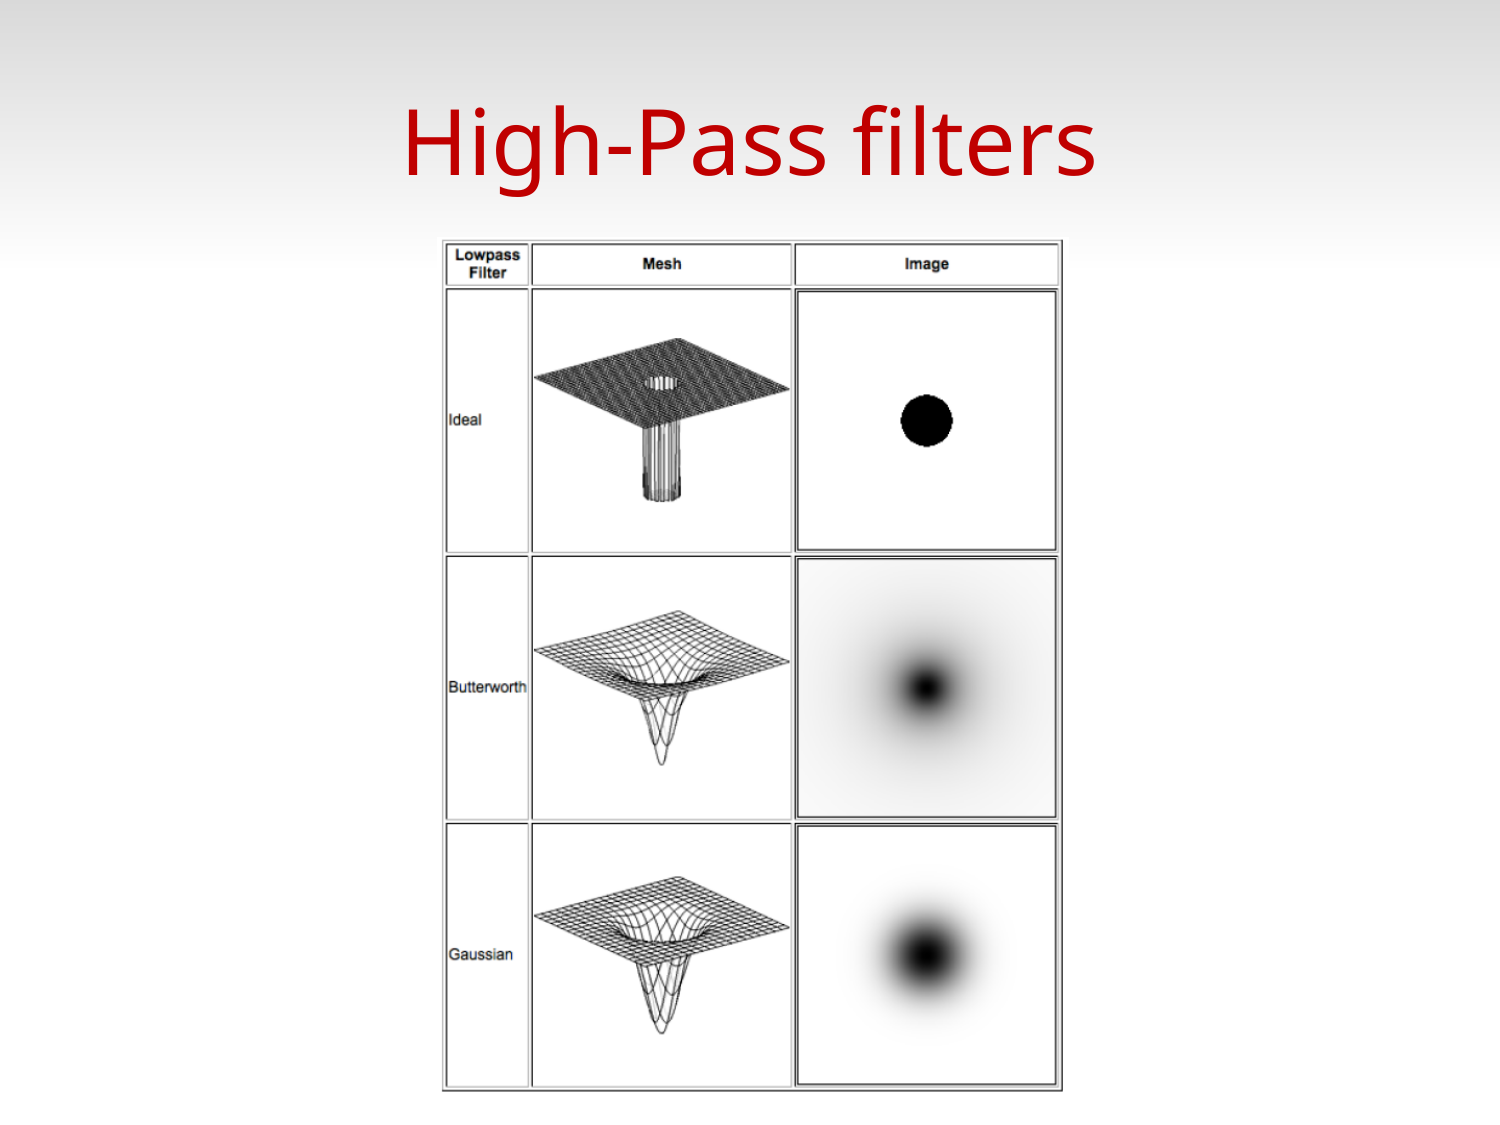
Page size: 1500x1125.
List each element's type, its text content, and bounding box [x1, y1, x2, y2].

title High-Pass filters [75, 45, 1425, 233]
picture [437, 237, 1069, 1096]
